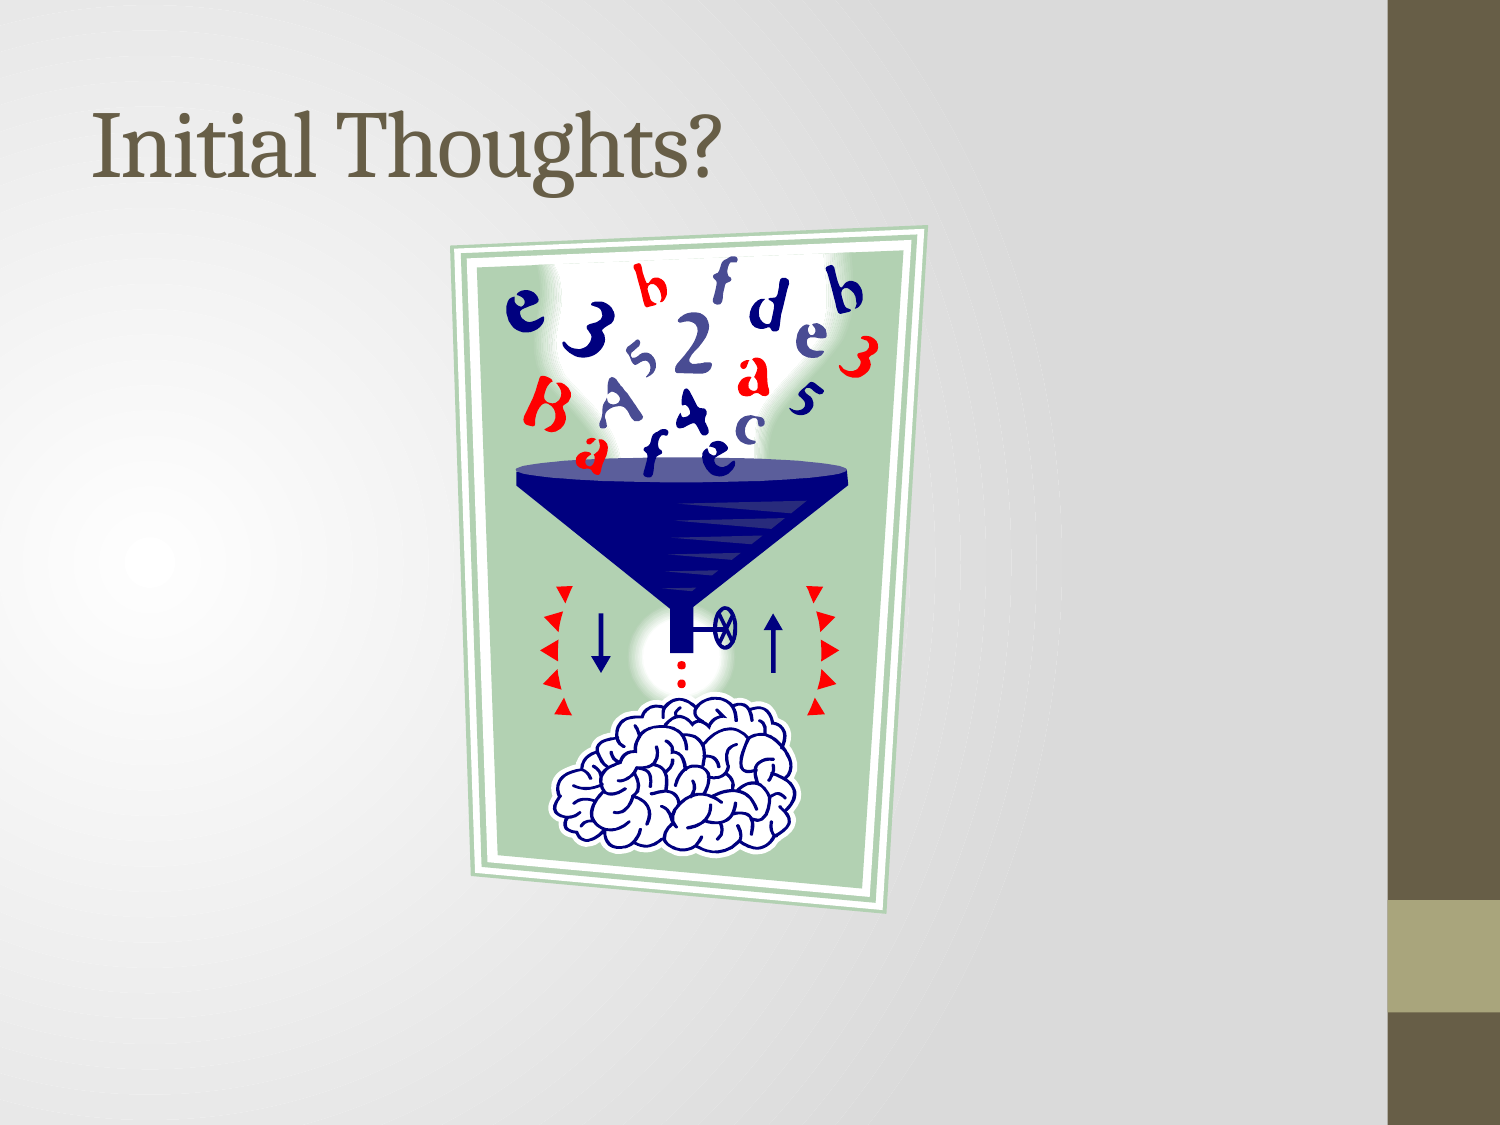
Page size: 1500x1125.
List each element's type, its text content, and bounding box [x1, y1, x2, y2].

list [449, 224, 929, 915]
title Initial Thoughts? [75, 45, 1325, 233]
